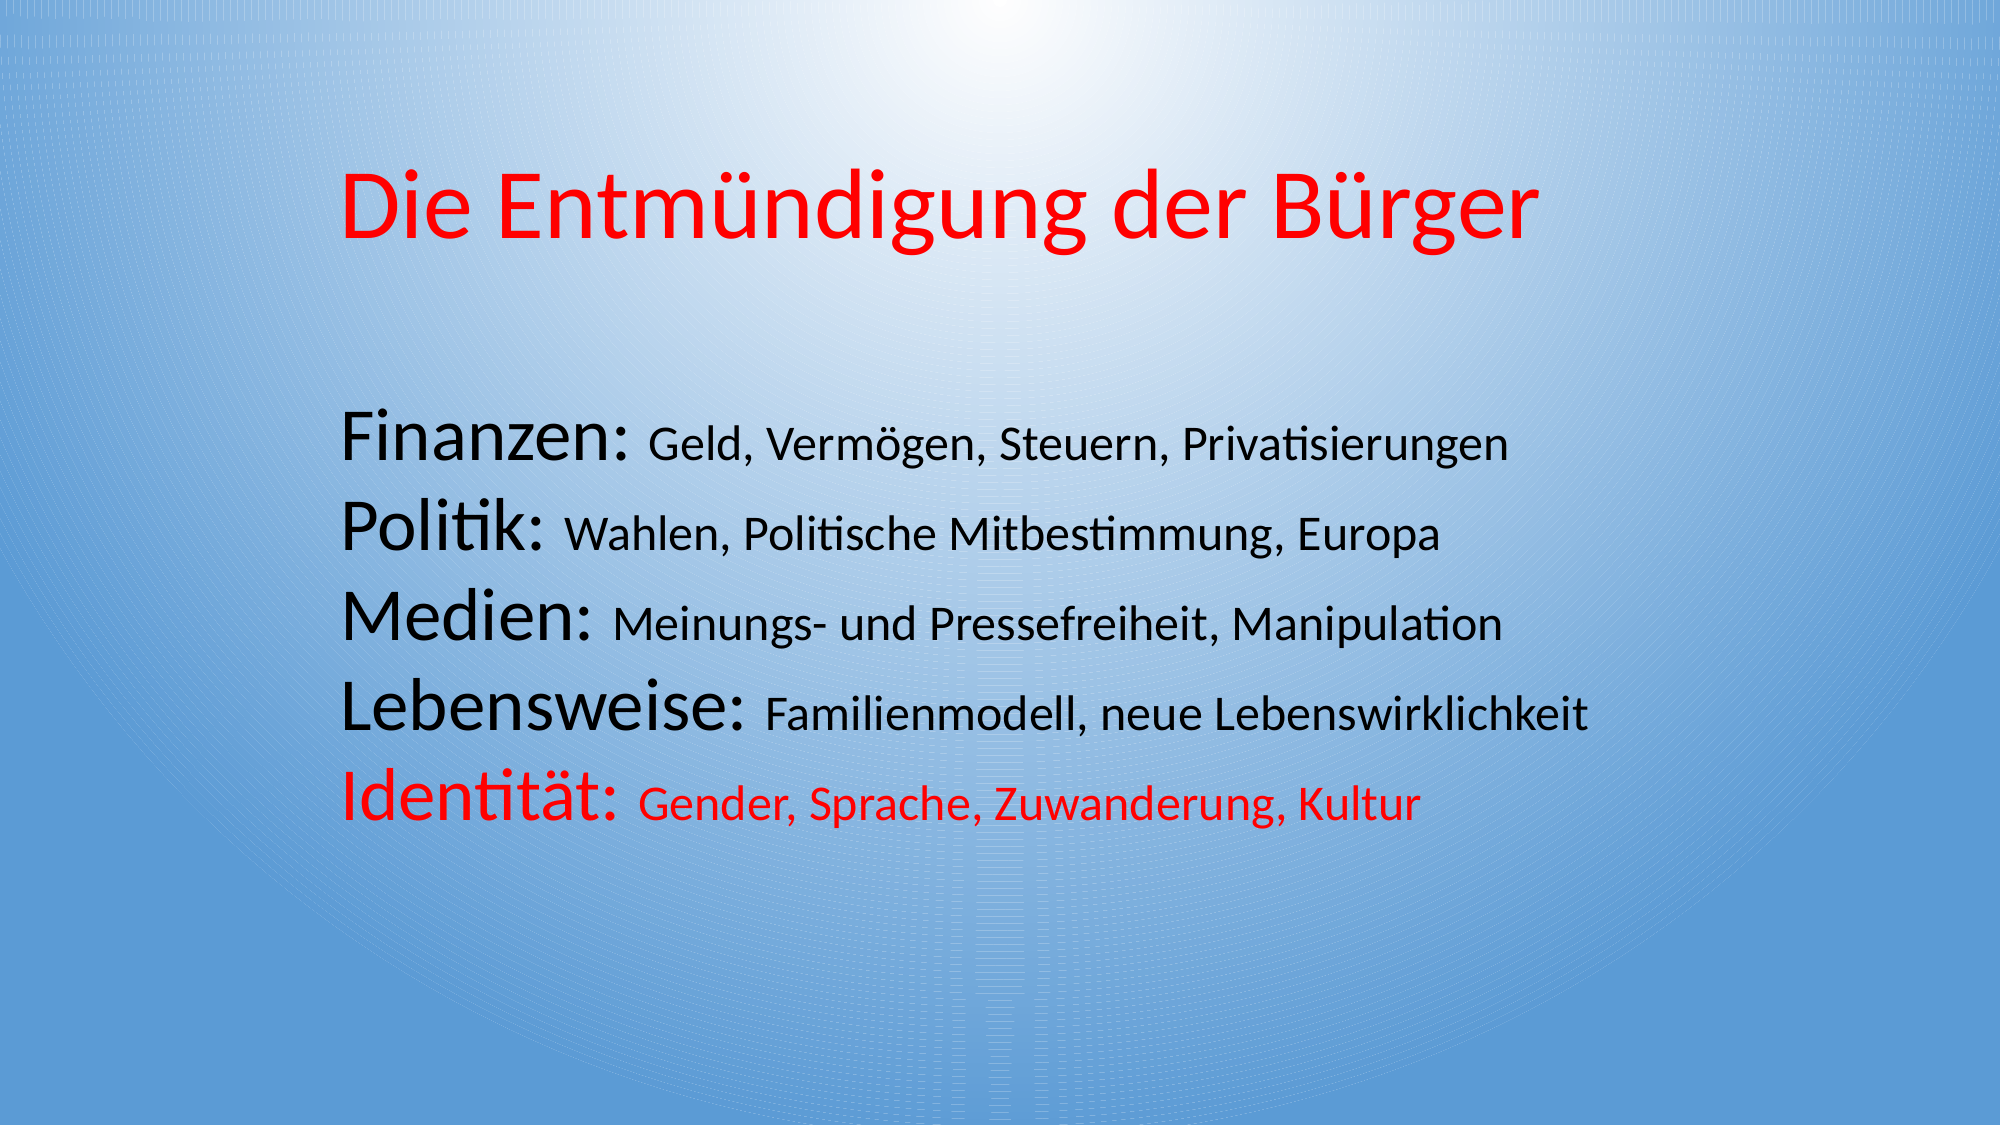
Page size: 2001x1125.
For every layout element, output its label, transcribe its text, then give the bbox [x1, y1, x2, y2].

text_box Finanzen: Geld, Vermögen, Steuern, Privatisierungen Politik: Wahlen, Politische Mitbestimmung, Europa Medien: Meinungs- und Pressefreiheit, Manipulation Lebensweise: Familienmodell, neue Lebenswirklichkeit Identität: Gender, Sprache, Zuwanderung, Kultur [325, 378, 1800, 889]
text_box Die Entmündigung der Bürger [203, 131, 1678, 267]
